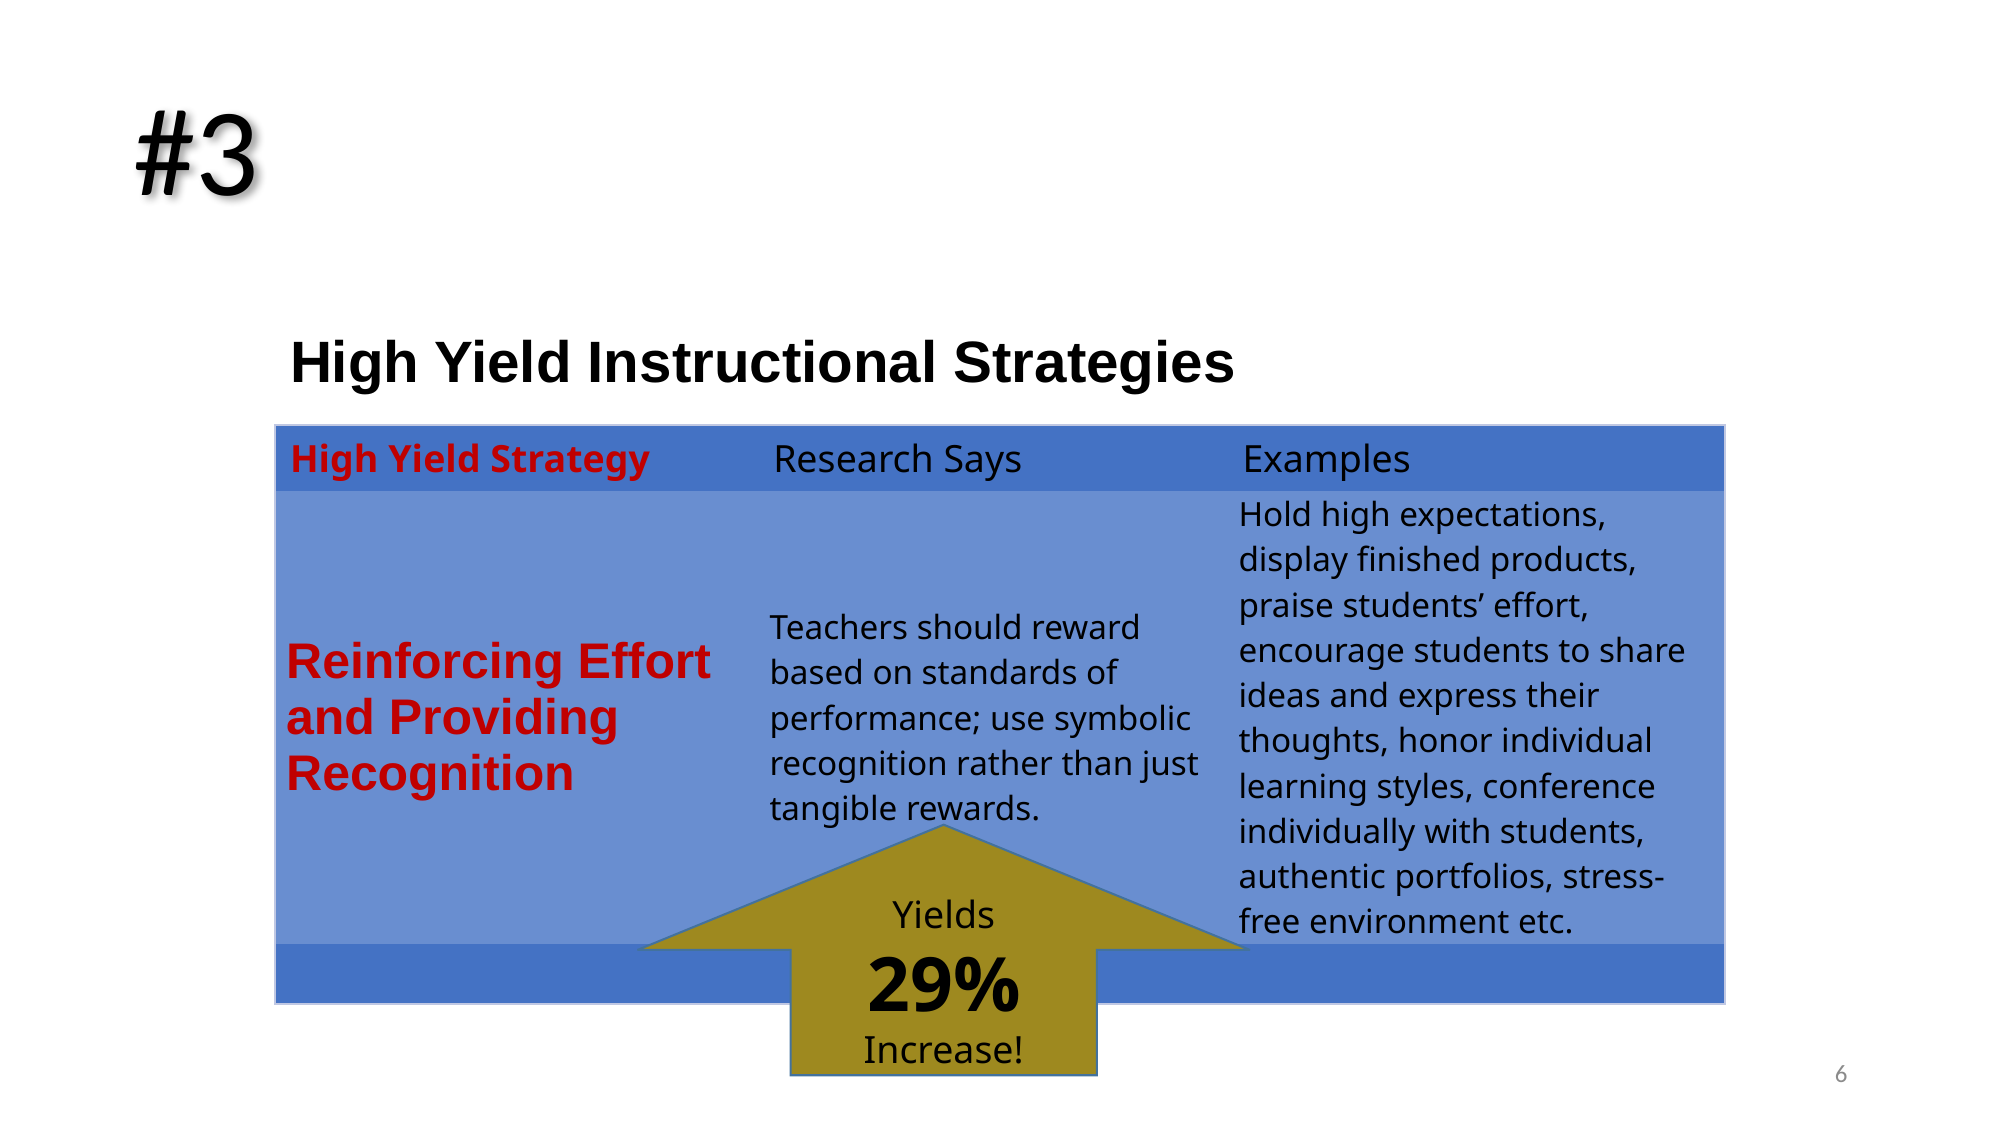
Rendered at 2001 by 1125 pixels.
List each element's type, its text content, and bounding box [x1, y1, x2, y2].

table_cell Hold high expectations, display finished products, praise students’ effort, encourage students to share ideas and express their thoughts, honor individual learning styles, conference individually with students, authentic portfolios, stress-free environment etc. [1227, 491, 1724, 944]
text_box Yields 29% Increase! [637, 823, 1251, 1077]
table_cell [276, 944, 789, 1003]
table_header High Yield Strategy [276, 426, 758, 491]
table_cell [1098, 944, 1724, 1003]
text_box #3 [118, 63, 275, 228]
list High Yield Instructional Strategies [275, 324, 1710, 424]
table_cell Reinforcing Effort and Providing Recognition [276, 491, 758, 944]
slide_number 6 [1412, 1042, 1863, 1103]
table_header Examples [1227, 426, 1724, 491]
table_header Research Says [758, 426, 1227, 491]
table_cell Teachers should reward based on standards of performance; use symbolic recognition rather than just tangible rewards. [758, 491, 1227, 939]
